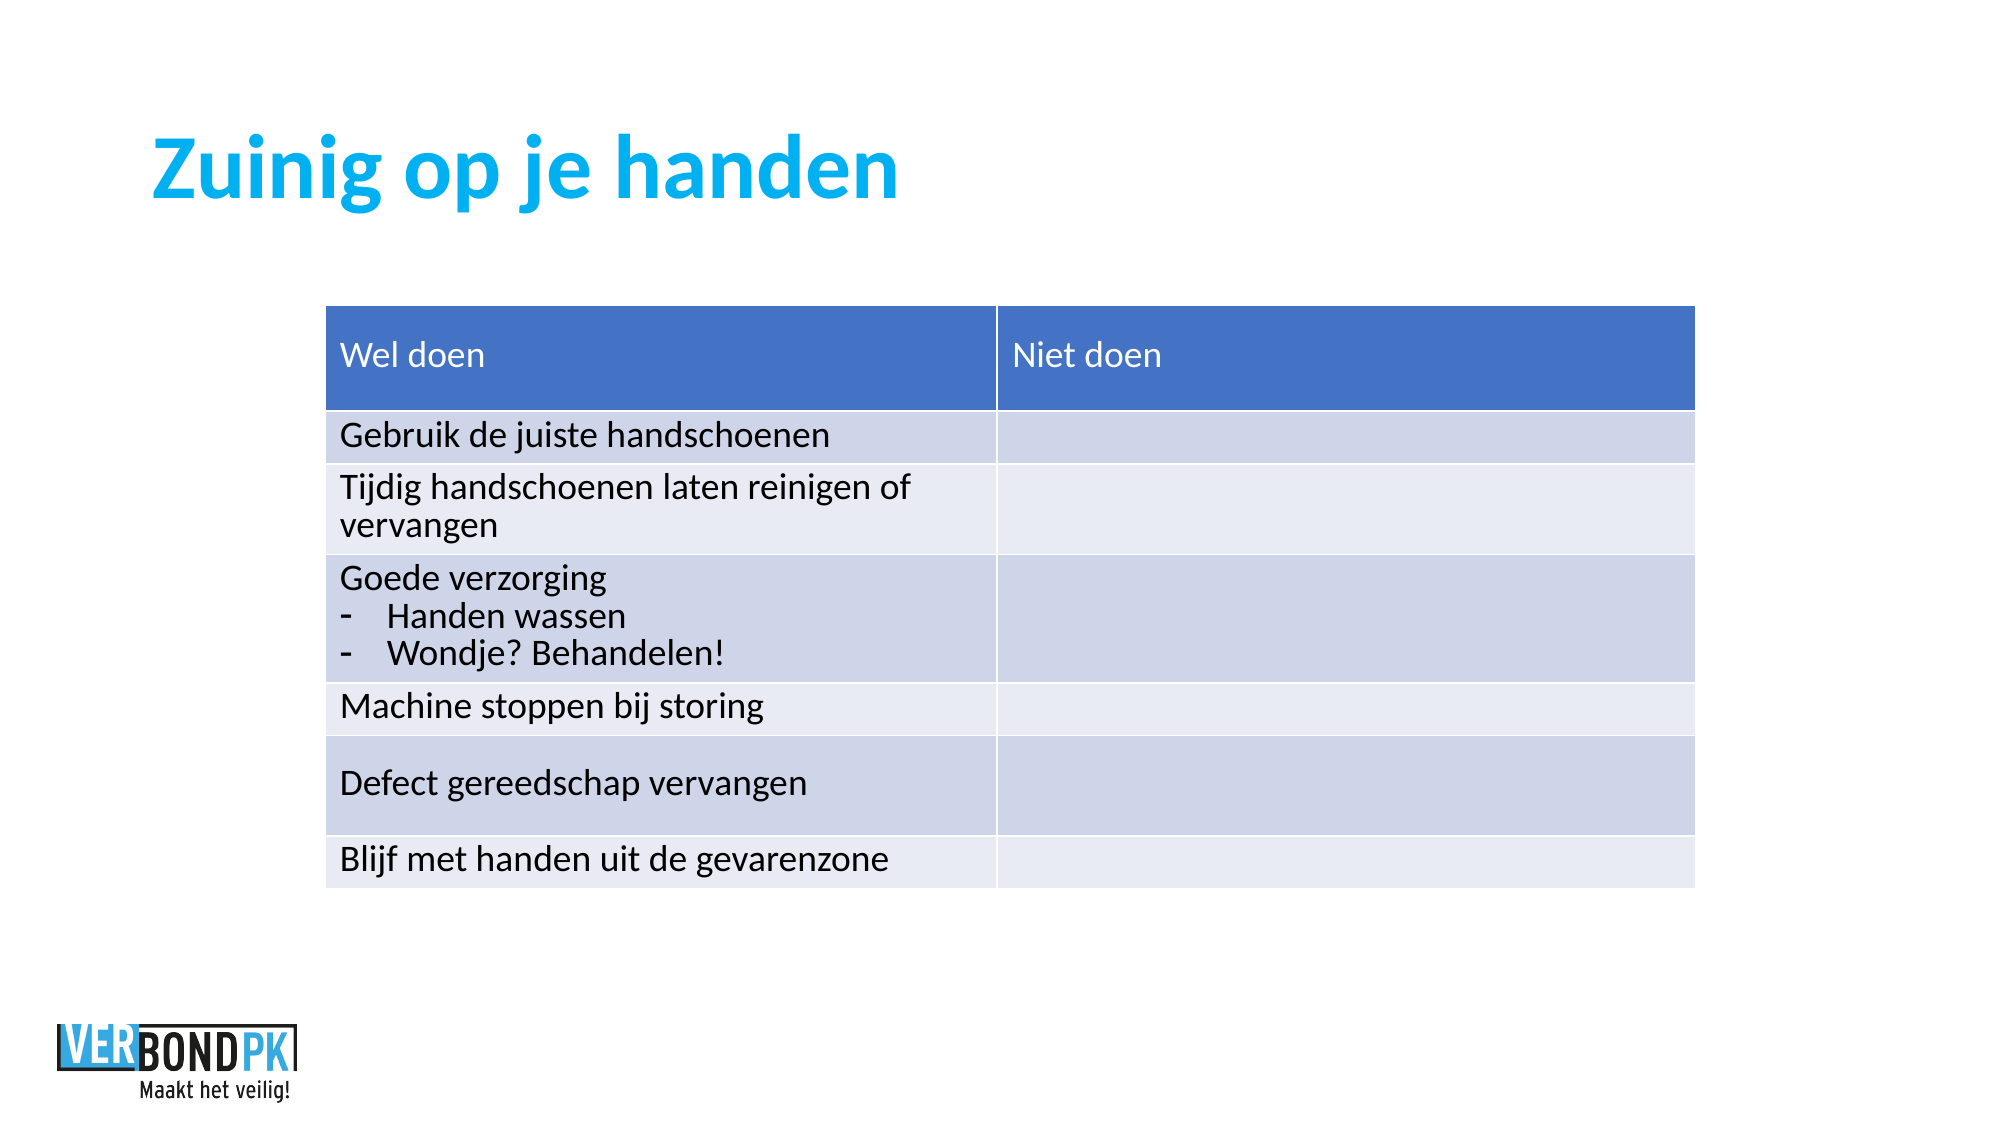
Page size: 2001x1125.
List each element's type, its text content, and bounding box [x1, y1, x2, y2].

table_header Niet doen [998, 306, 1695, 410]
table_cell Goede verzorging Handen wassen Wondje? Behandelen! [326, 555, 996, 682]
table_cell [998, 555, 1695, 682]
table_cell [998, 465, 1695, 554]
title Zuinig op je handen [137, 59, 1863, 278]
table_header Wel doen [326, 306, 996, 410]
table_cell Machine stoppen bij storing [326, 684, 996, 735]
table_cell Tijdig handschoenen laten reinigen of vervangen [326, 465, 996, 554]
table_cell Defect gereedschap vervangen [326, 736, 996, 835]
table_cell Blijf met handen uit de gevarenzone [326, 837, 996, 888]
table_cell [998, 412, 1695, 463]
table_cell [998, 837, 1695, 888]
table_cell [998, 736, 1695, 835]
picture [57, 1024, 297, 1103]
table_cell [998, 684, 1695, 735]
table_cell Gebruik de juiste handschoenen [326, 412, 996, 463]
